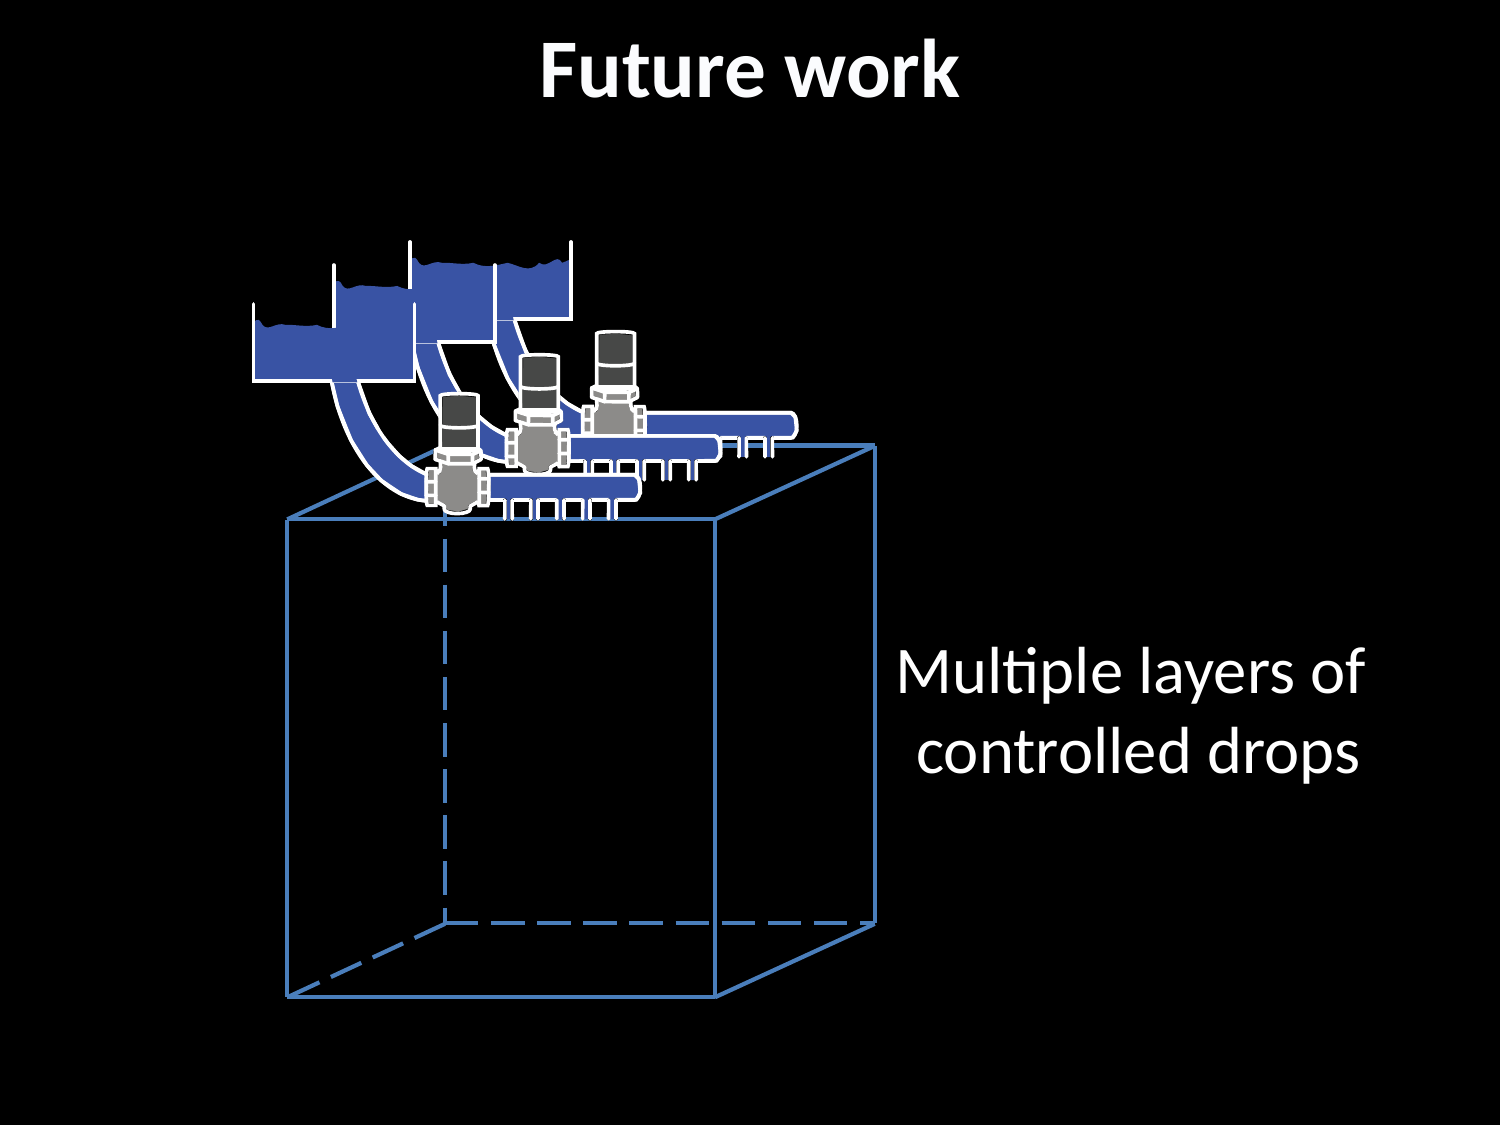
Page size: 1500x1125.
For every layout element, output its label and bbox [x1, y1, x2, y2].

text_box [253, 303, 641, 520]
text_box [0, 1, 1500, 1125]
text_box [286, 445, 875, 998]
text_box [409, 241, 798, 458]
text_box [333, 264, 721, 481]
